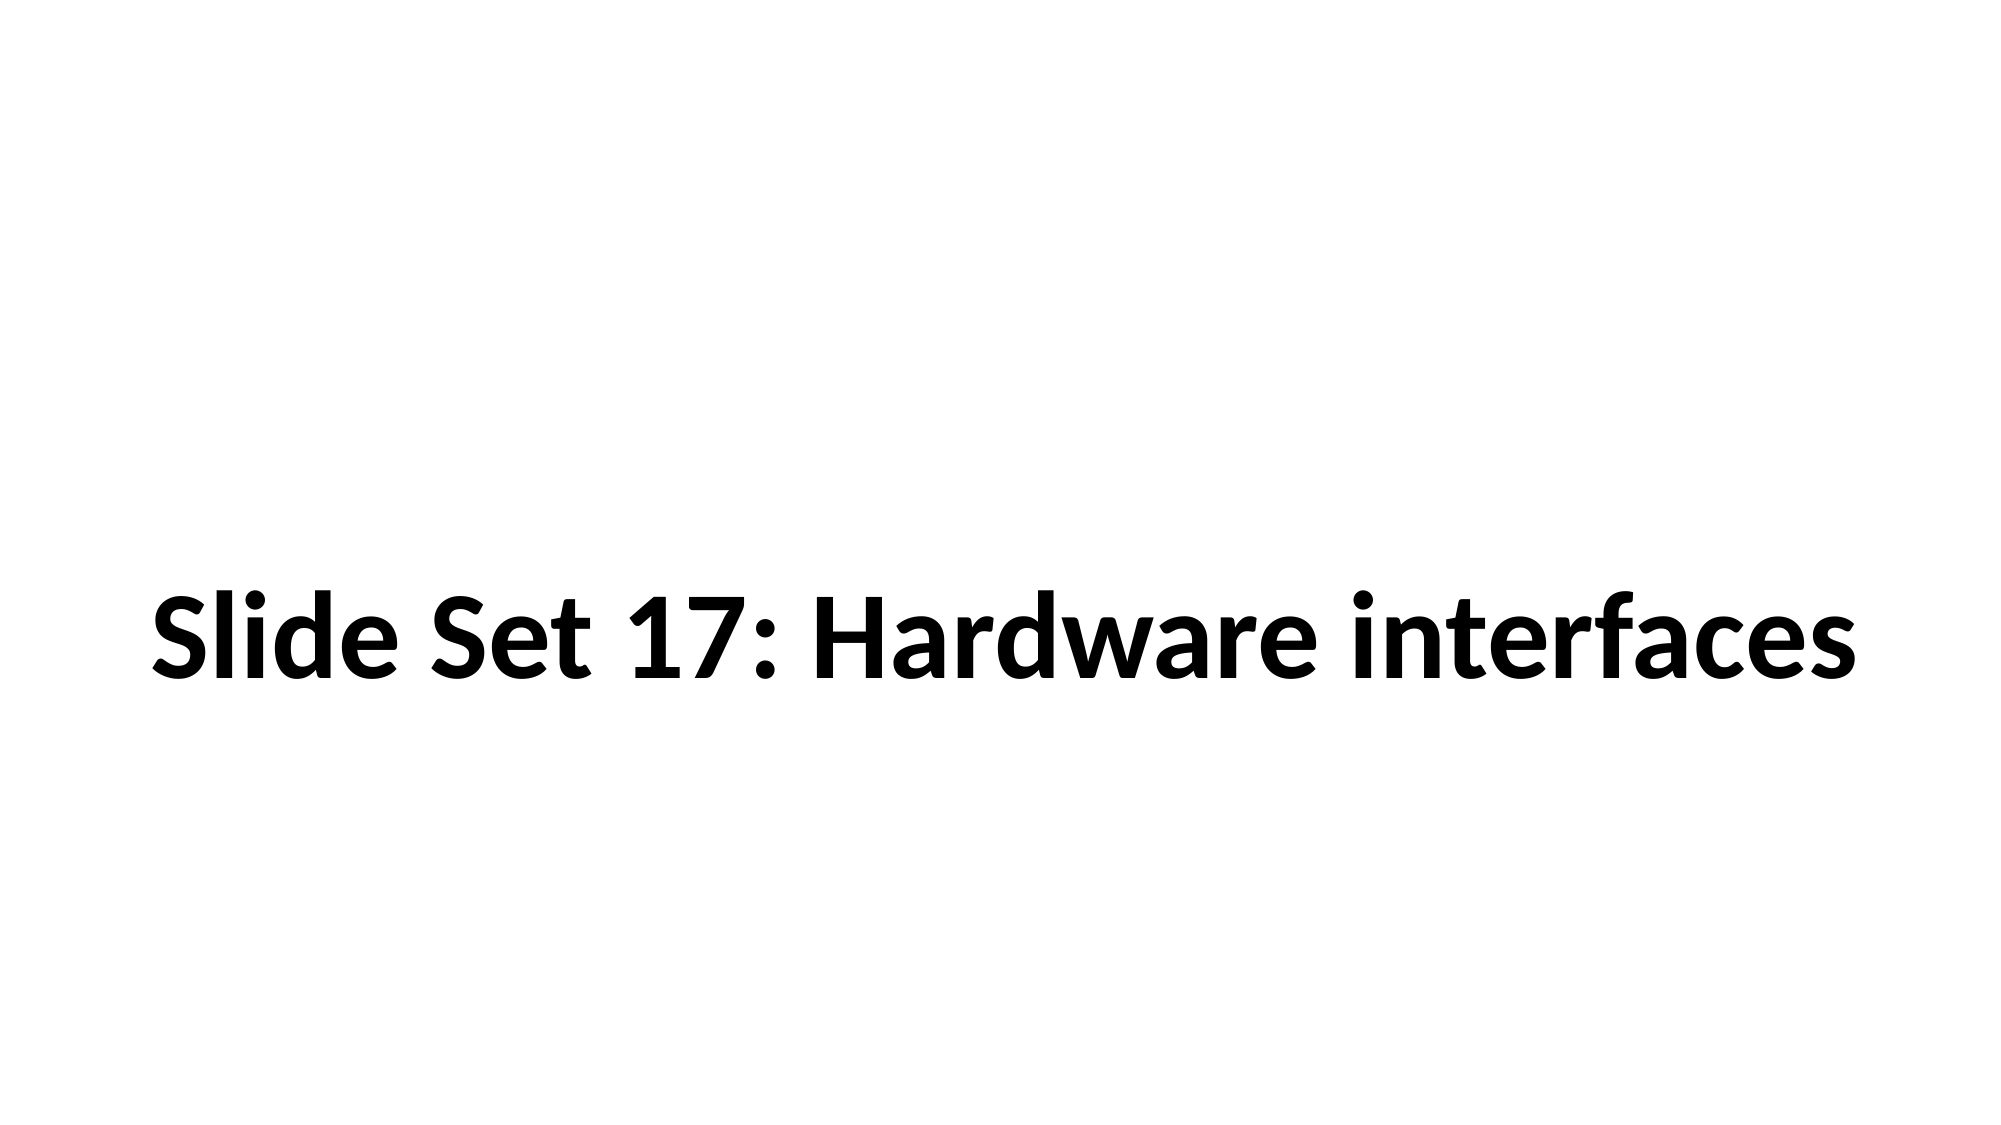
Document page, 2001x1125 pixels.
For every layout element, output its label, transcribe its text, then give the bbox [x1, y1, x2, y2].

title Slide Set 17: Hardware interfaces [27, 321, 1983, 713]
